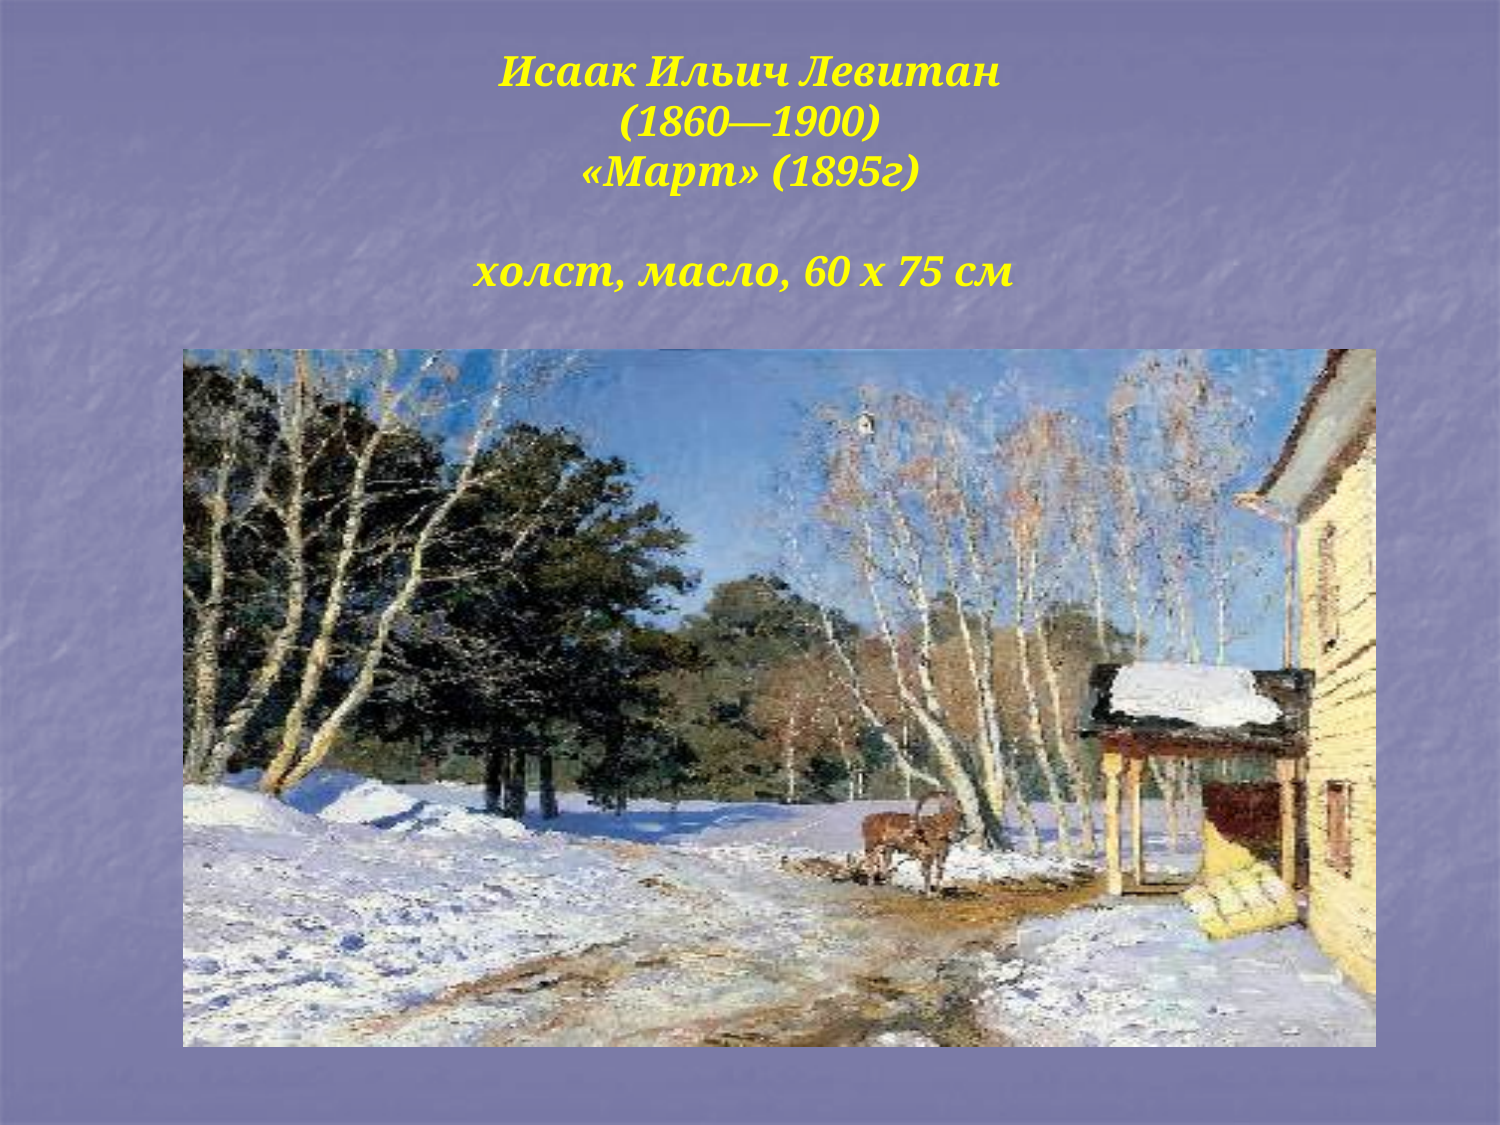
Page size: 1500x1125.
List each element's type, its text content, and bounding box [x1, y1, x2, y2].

title Исаак Ильич Левитан (1860—1900) «Март» (1895г) холст, масло, 60 x 75 см [75, 62, 1425, 288]
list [182, 349, 1377, 1048]
